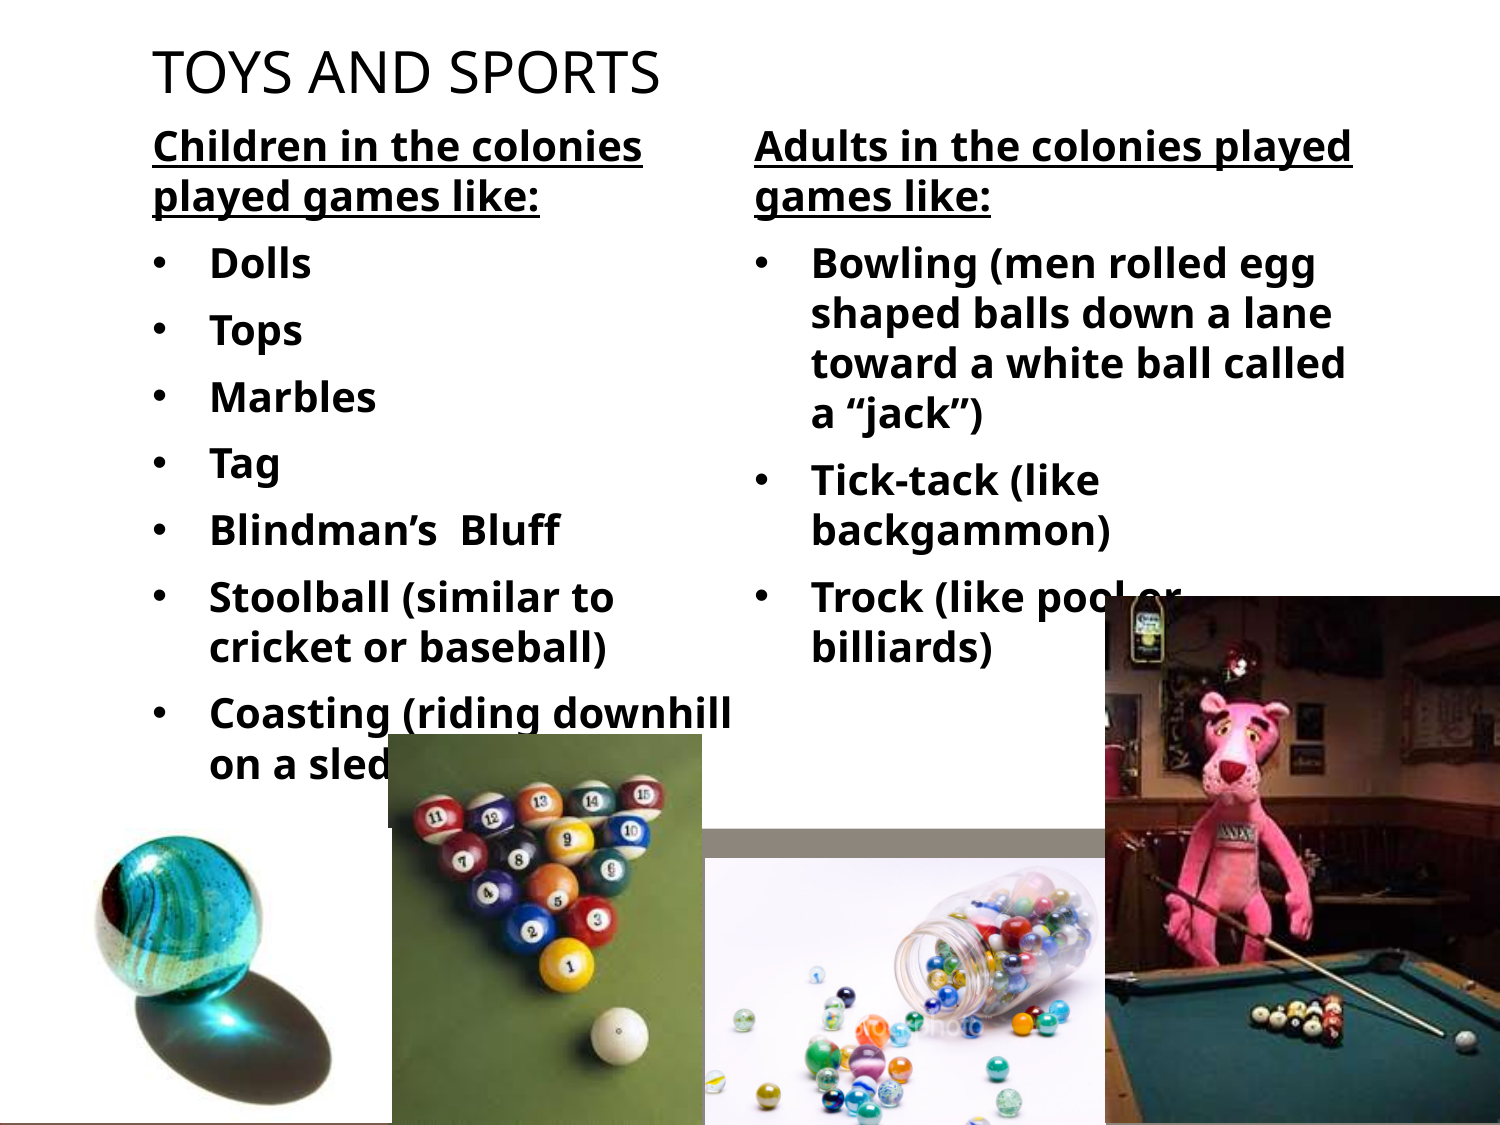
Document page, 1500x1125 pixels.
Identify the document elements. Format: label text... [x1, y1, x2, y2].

picture [0, 734, 702, 1125]
picture [705, 596, 1500, 1125]
title Toys and sports [137, 24, 1372, 112]
list Children in the colonies played games like: Dolls Tops Marbles Tag Blindman’s Bluff Stoolball (similar to cricket or baseball) Coasting (riding downhill on a sled) Adults in the colonies played games like: Bowling (men rolled egg shaped balls down a lane toward a white ball called a “jack”) Tick-tack (like backgammon) Trock (like pool or billiards) [137, 112, 1372, 825]
